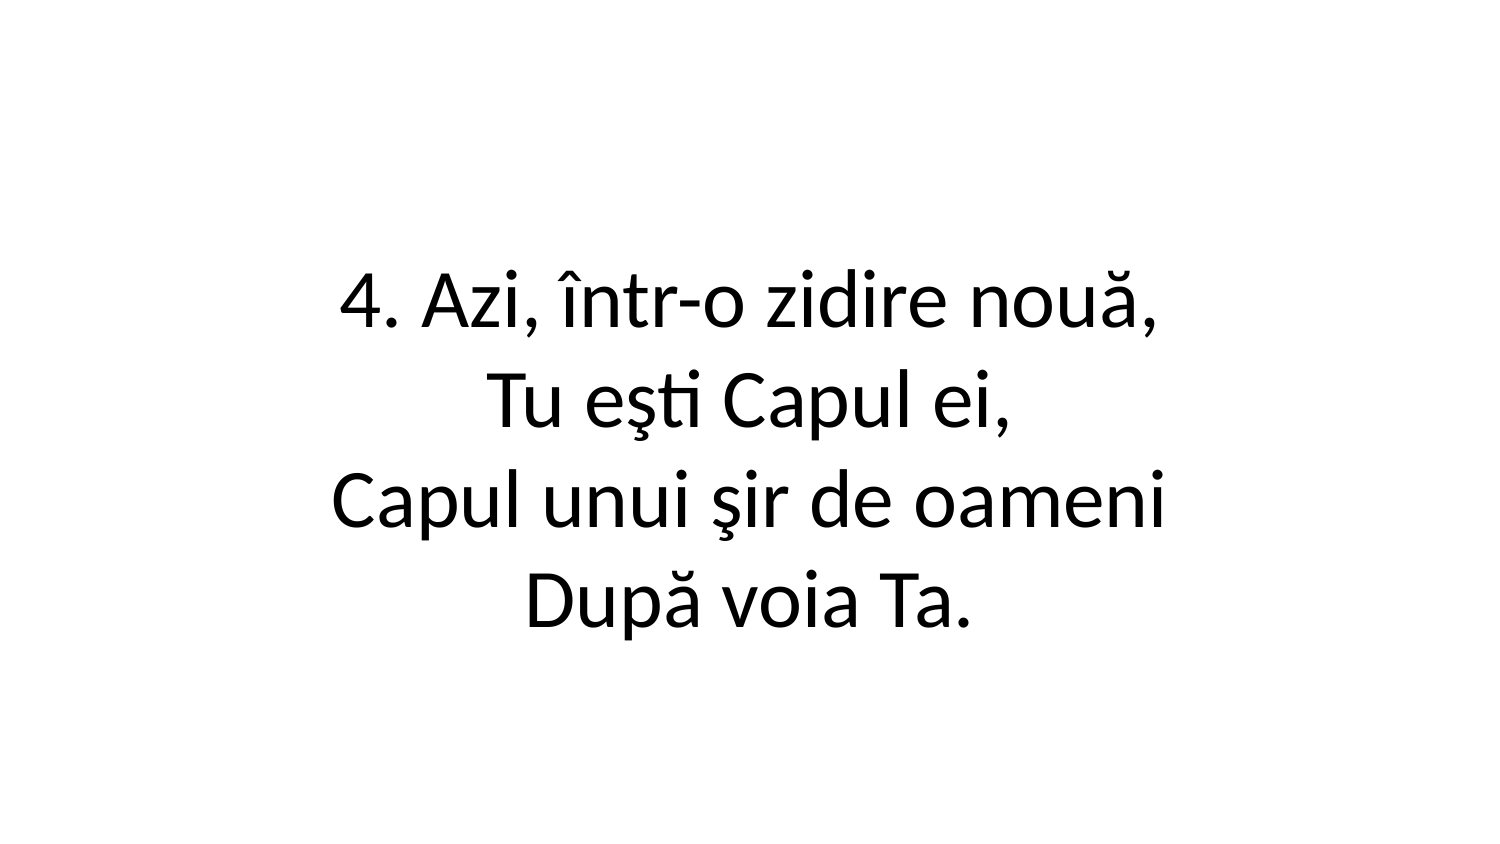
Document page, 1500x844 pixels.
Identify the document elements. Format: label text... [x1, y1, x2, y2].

text_box 4. Azi, într-o zidire nouă, Tu eşti Capul ei, Capul unui şir de oameni După voia Ta. [316, 192, 1184, 652]
